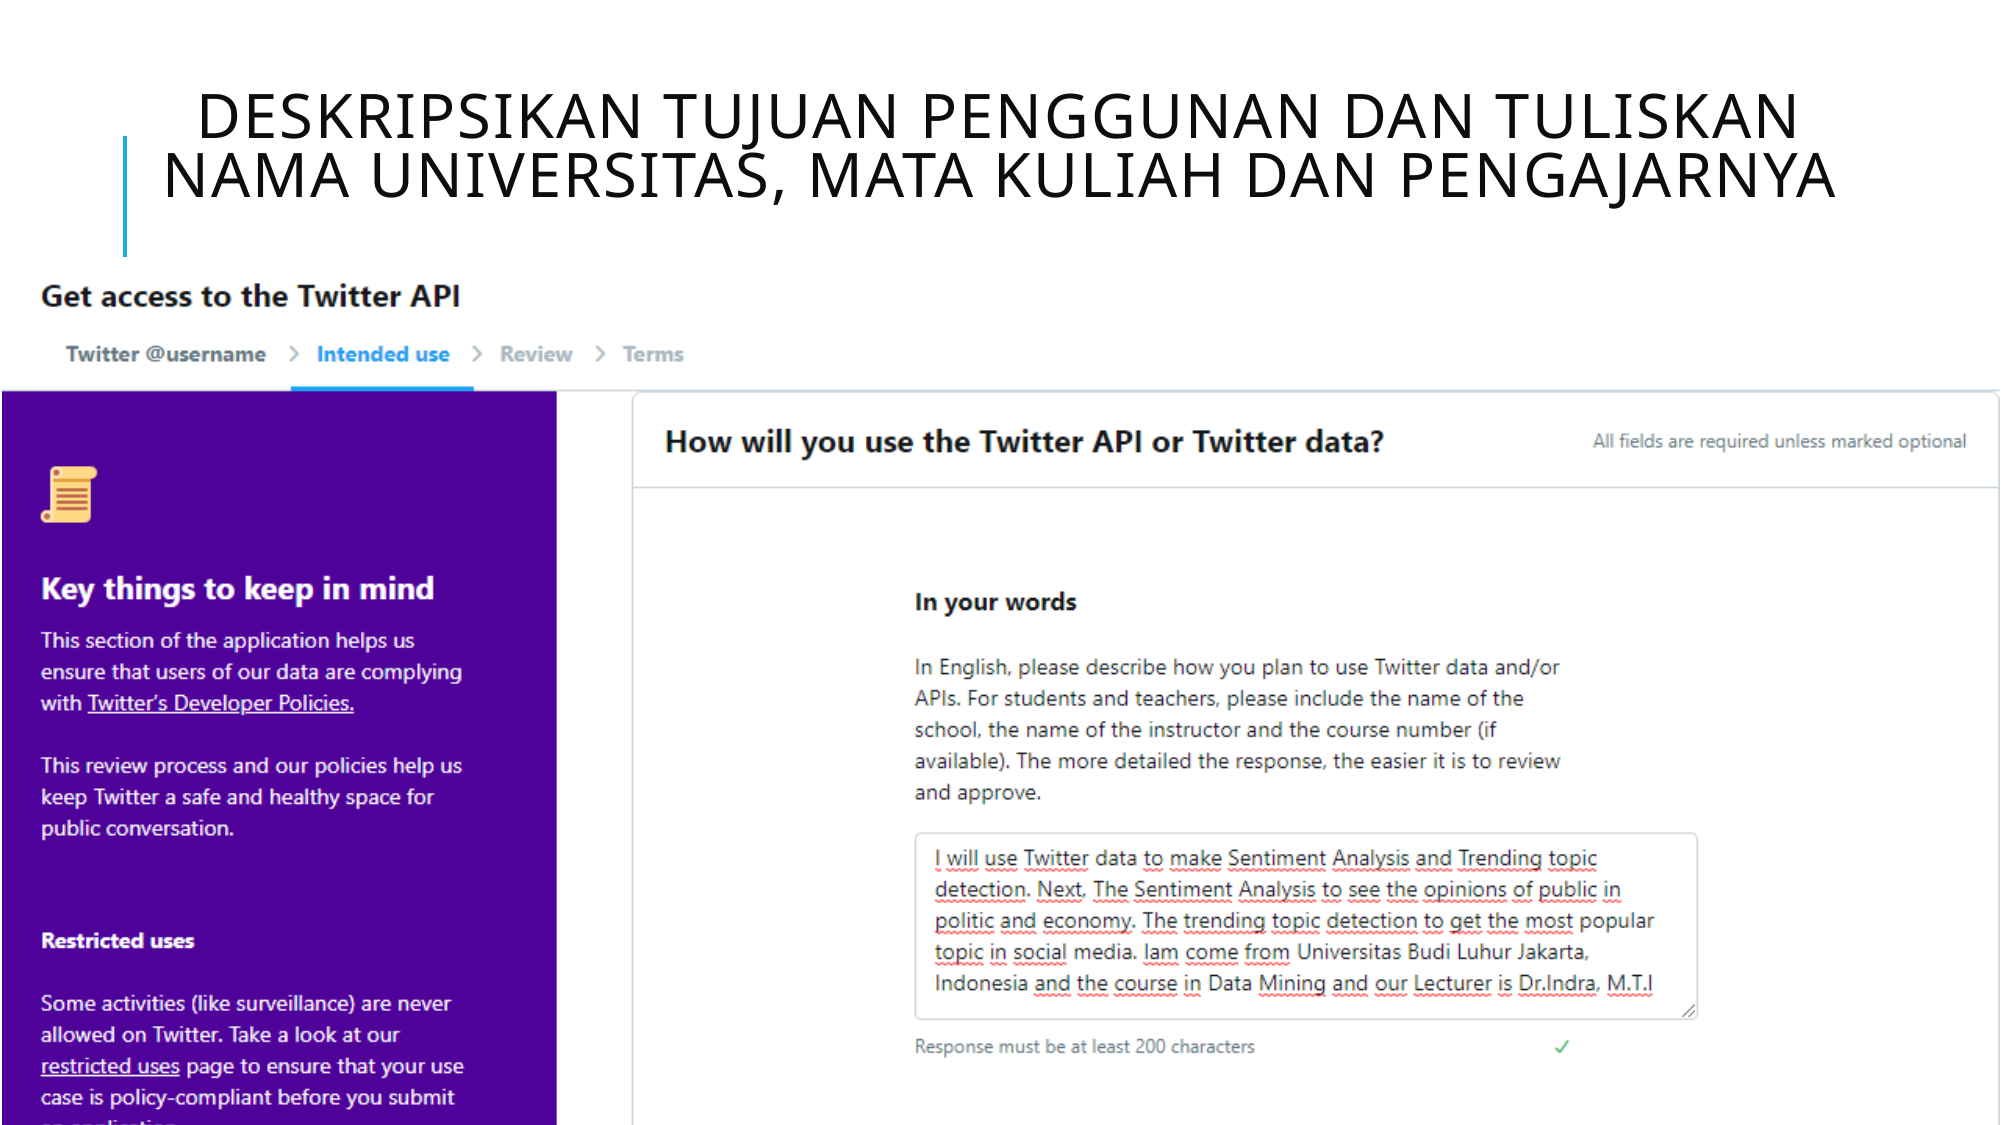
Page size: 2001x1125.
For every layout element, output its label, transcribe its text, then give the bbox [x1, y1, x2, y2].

picture [2, 257, 2000, 1125]
title Deskripsikan tujuan penggunan dan tuliskan nama Universitas, mata kuliah dan Pengajarnya [137, 59, 1863, 242]
